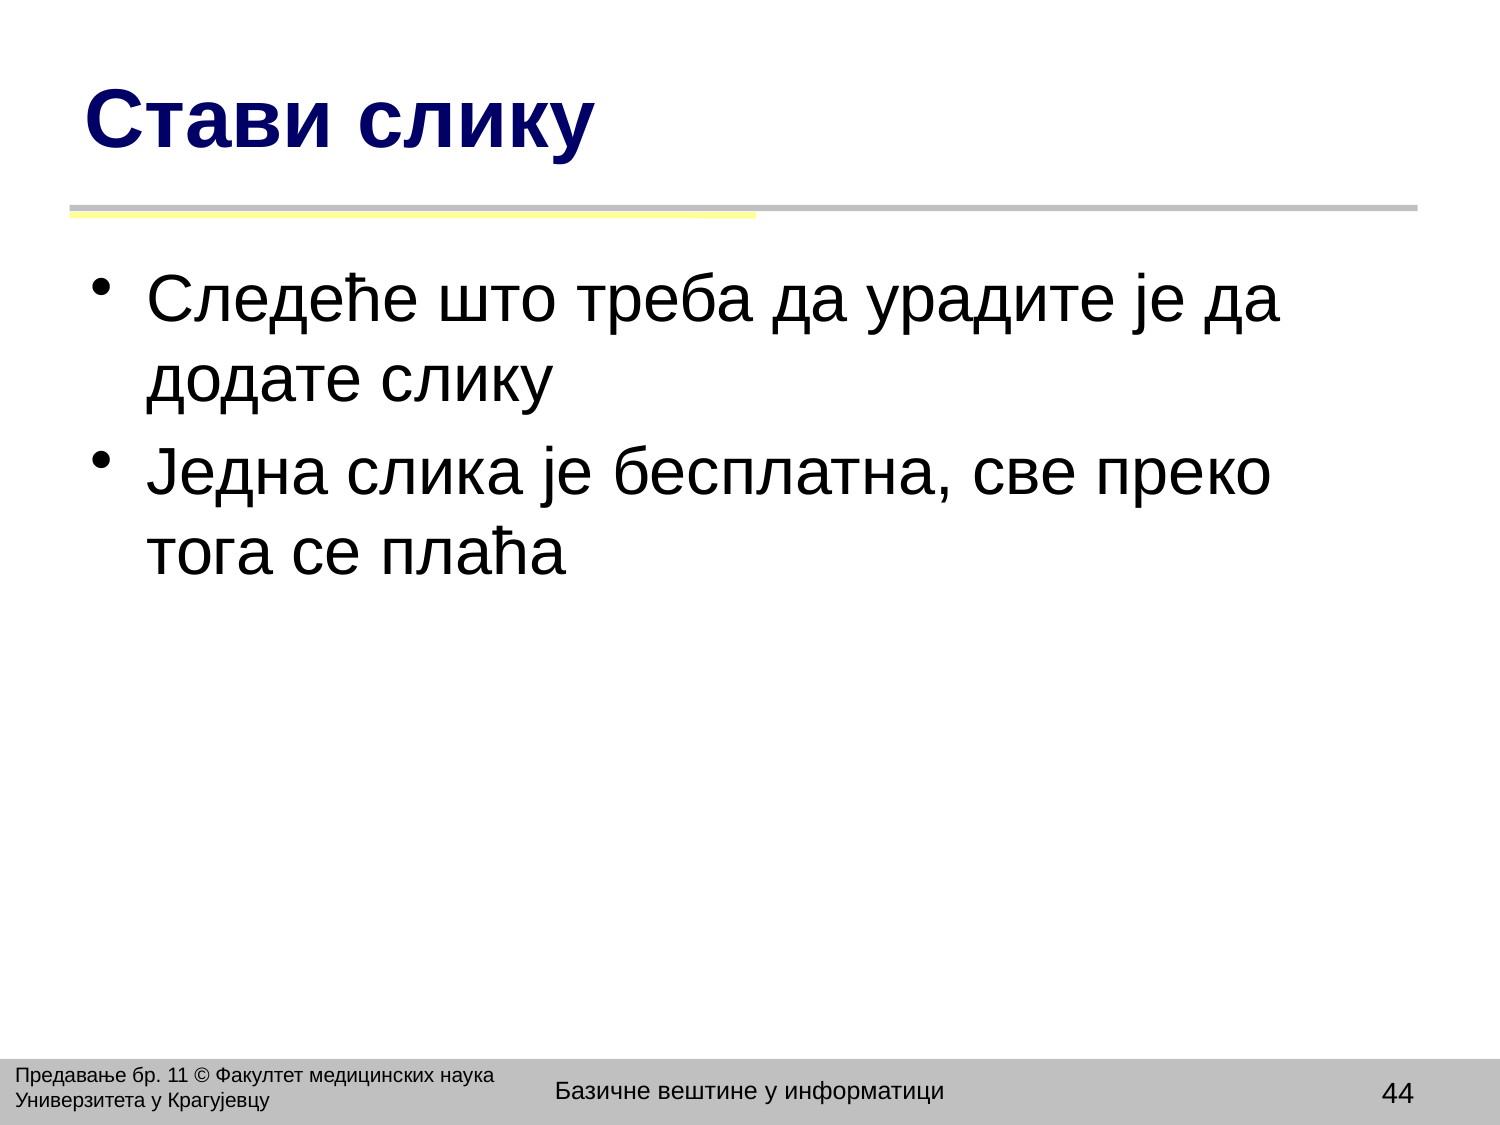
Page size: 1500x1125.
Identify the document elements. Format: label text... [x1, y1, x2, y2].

footer Базичне вештине у информатици [512, 1066, 988, 1125]
title Стави слику [69, 19, 1426, 208]
slide_number 44 [1079, 1066, 1430, 1125]
slide_number Предавање бр. 11 © Факултет медицинских наука Универзитета у Крагујевцу [0, 1053, 621, 1108]
list Следеће што треба да урадите је да додате слику Једна слика је бесплатна, све преко тога се плаћа [74, 246, 1426, 1023]
